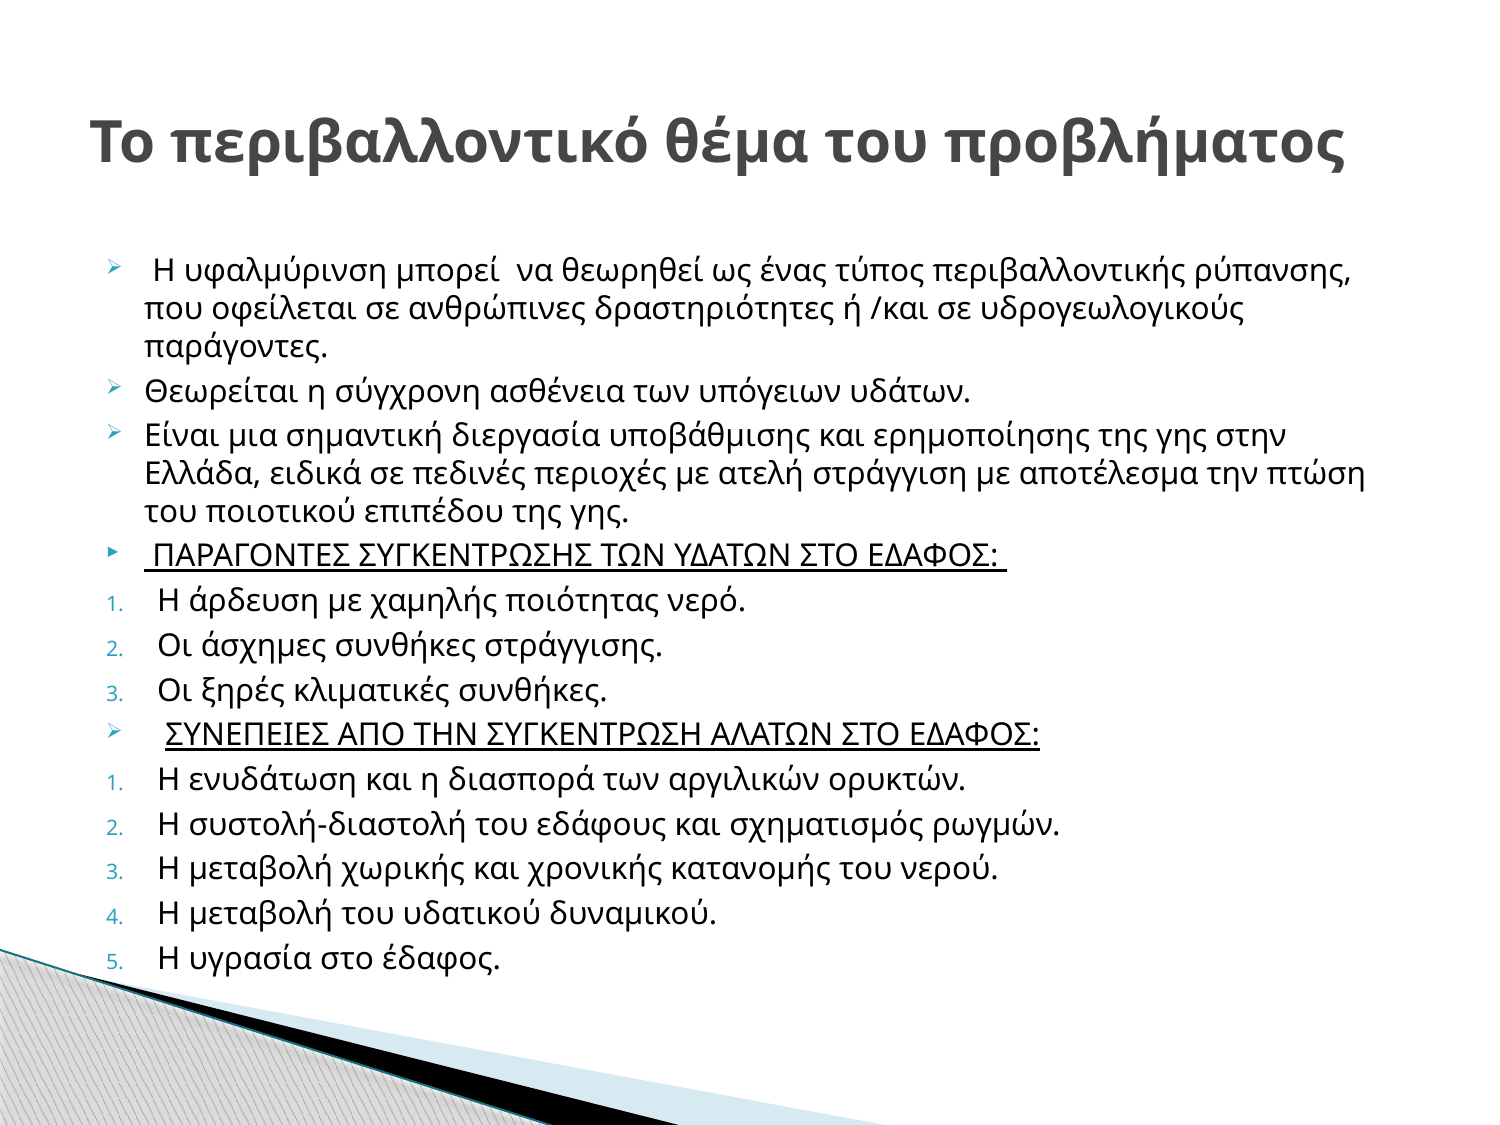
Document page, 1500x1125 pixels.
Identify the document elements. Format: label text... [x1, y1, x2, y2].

title Το περιβαλλοντικό θέμα του προβλήματος [75, 45, 1425, 233]
list Η υφαλμύρινση μπορεί να θεωρηθεί ως ένας τύπος περιβαλλοντικής ρύπανσης, που οφείλεται σε ανθρώπινες δραστηριότητες ή /και σε υδρογεωλογικούς παράγοντες. Θεωρείται η σύγχρονη ασθένεια των υπόγειων υδάτων. Είναι μια σημαντική διεργασία υποβάθμισης και ερημοποίησης της γης στην Ελλάδα, ειδικά σε πεδινές περιοχές με ατελή στράγγιση με αποτέλεσμα την πτώση του ποιοτικού επιπέδου της γης. ΠΑΡΑΓΟΝΤΕΣ ΣΥΓΚΕΝΤΡΩΣΗΣ ΤΩΝ ΥΔΑΤΩΝ ΣΤΟ ΕΔΑΦΟΣ: Η άρδευση με χαμηλής ποιότητας νερό. Οι άσχημες συνθήκες στράγγισης. Οι ξηρές κλιματικές συνθήκες. ΣΥΝΕΠΕΙΕΣ ΑΠO ΤΗΝ ΣΥΓΚΕΝΤΡΩΣΗ ΑΛΑΤΩΝ ΣΤΟ ΕΔΑΦΟΣ: H ενυδάτωση και η διασπορά των αργιλικών ορυκτών. Η συστολή-διαστολή του εδάφους και σχηματισμός ρωγμών. Η μεταβολή χωρικής και χρονικής κατανομής του νερού. Η μεταβολή του υδατικού δυναμικού. Η υγρασία στο έδαφος. [75, 243, 1425, 986]
